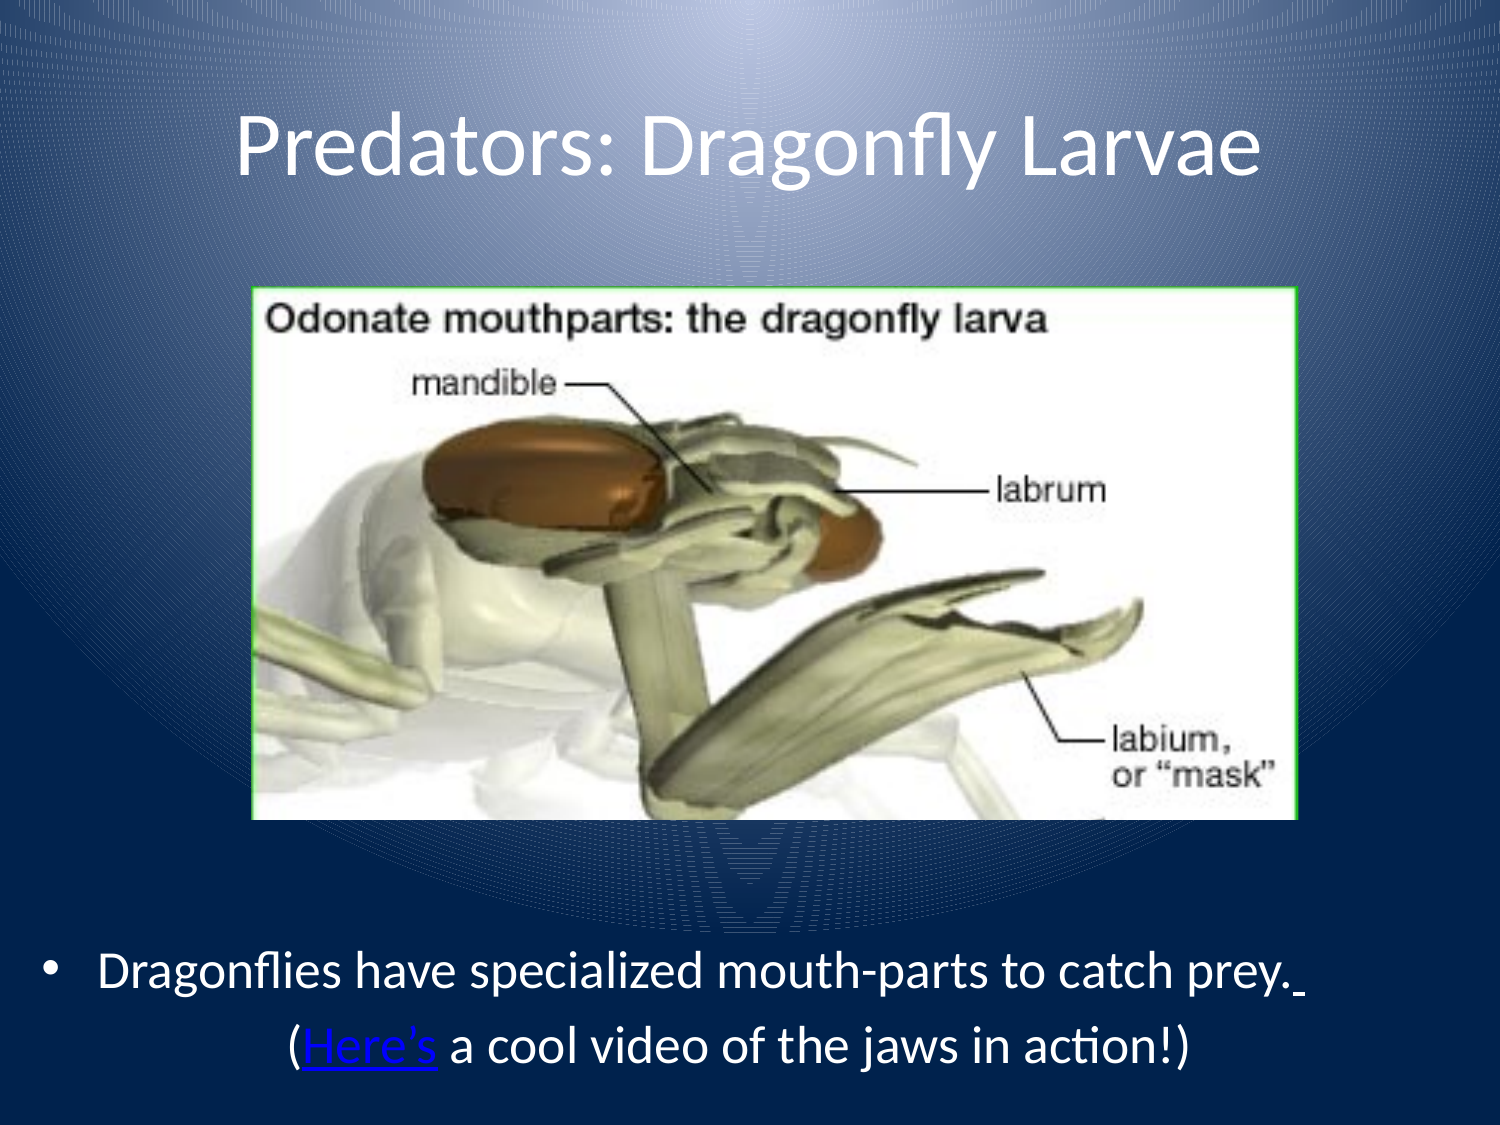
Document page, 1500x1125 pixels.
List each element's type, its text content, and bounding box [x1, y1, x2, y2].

picture [250, 286, 1299, 820]
title Predators: Dragonfly Larvae [75, 45, 1425, 233]
list Dragonflies have specialized mouth-parts to catch prey. (Here’s a cool video of the jaws in action!) [26, 927, 1452, 1083]
